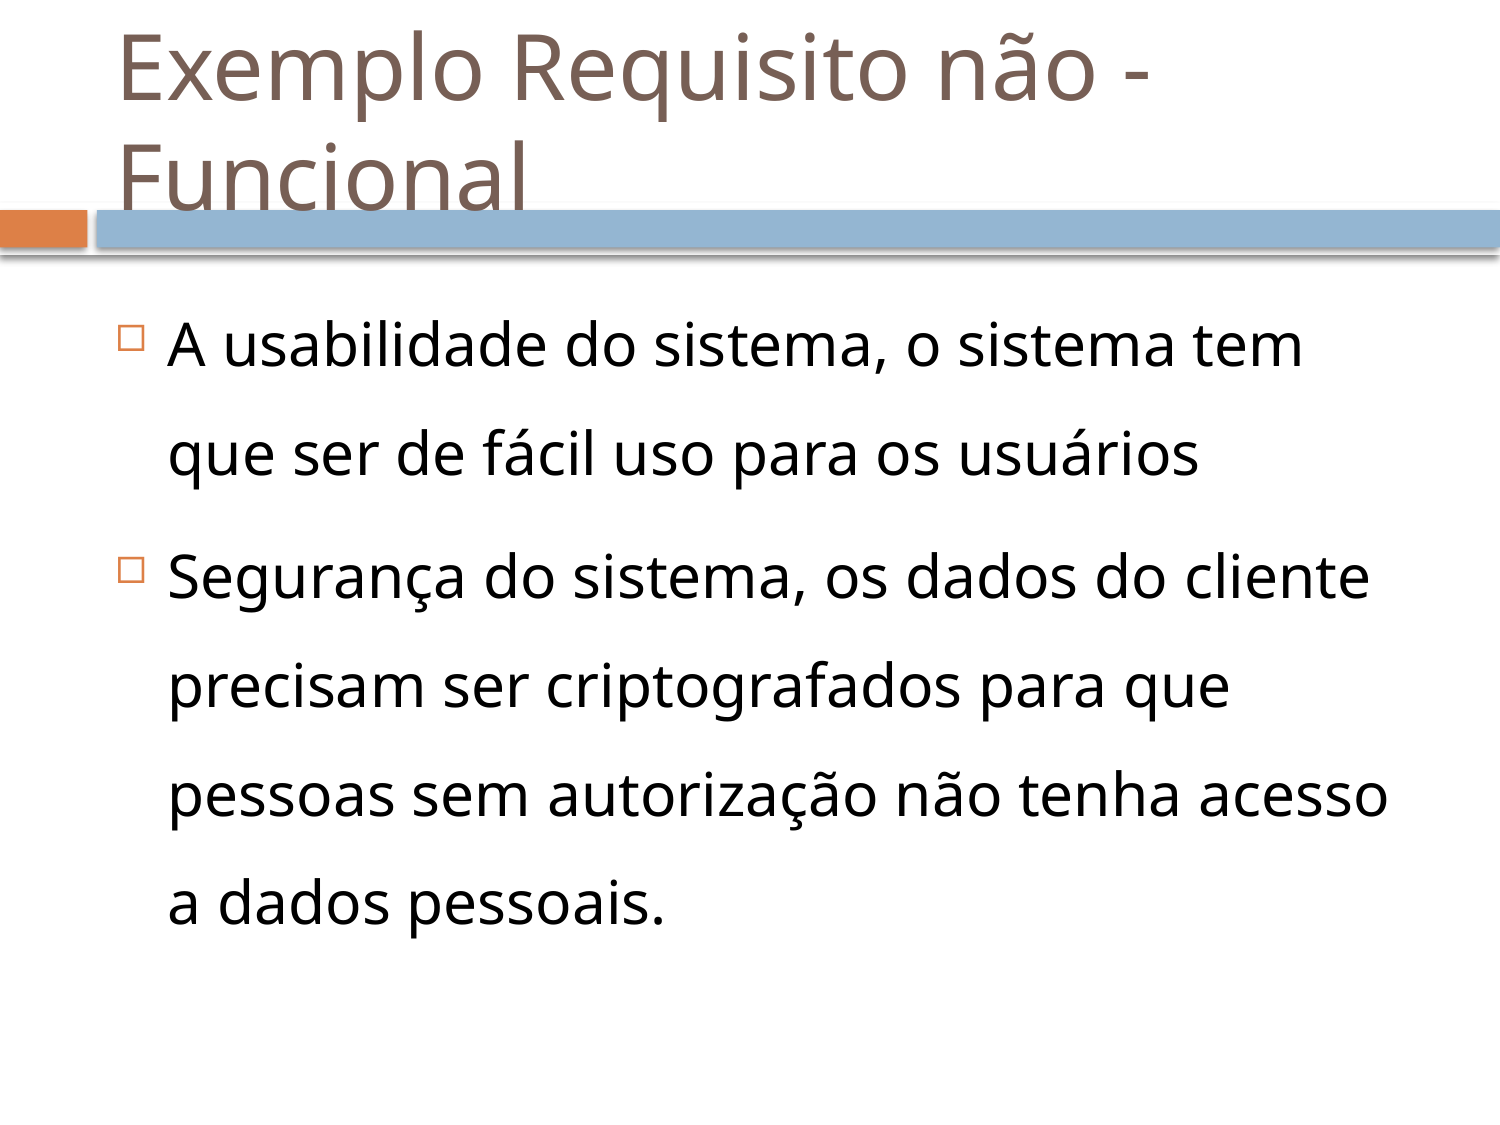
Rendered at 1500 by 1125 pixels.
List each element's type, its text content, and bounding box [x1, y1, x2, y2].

title Exemplo Requisito não - Funcional [100, 37, 1438, 200]
list A usabilidade do sistema, o sistema tem que ser de fácil uso para os usuários Segurança do sistema, os dados do cliente precisam ser criptografados para que pessoas sem autorização não tenha acesso a dados pessoais. [100, 262, 1438, 1000]
